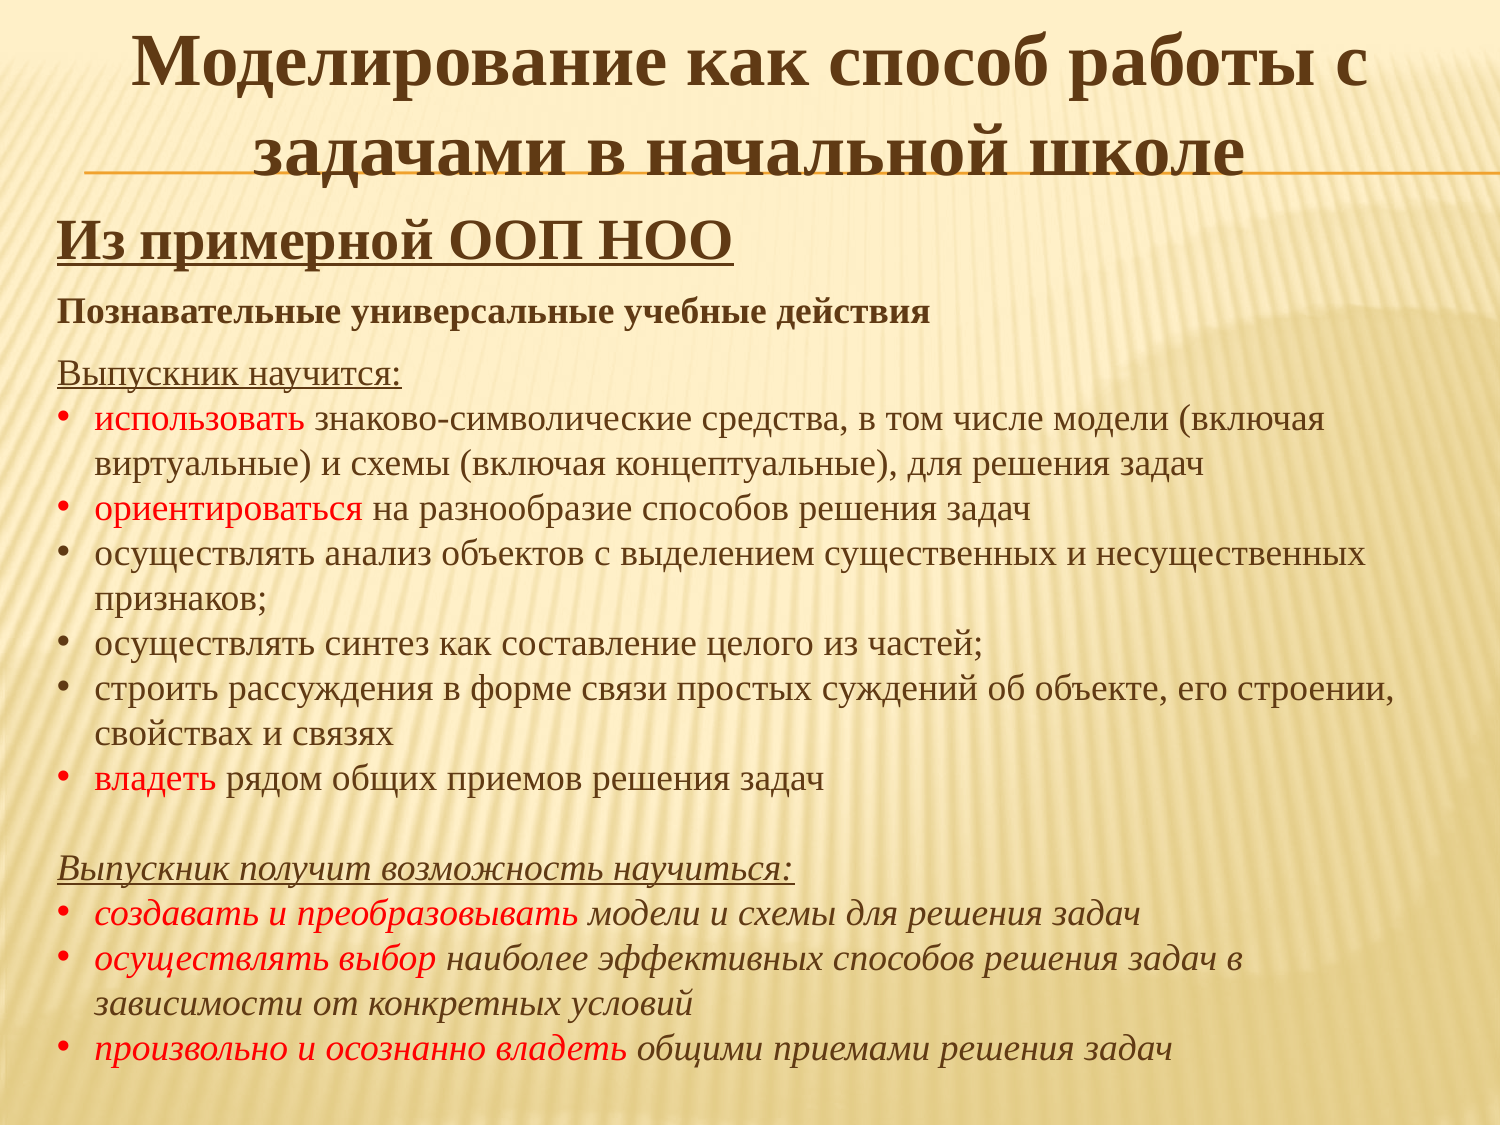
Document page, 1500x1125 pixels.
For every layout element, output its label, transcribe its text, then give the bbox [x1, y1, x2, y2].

text_box Моделирование как способ работы с задачами в начальной школе [41, 2, 1459, 198]
text_box Из примерной ООП НОО Познавательные универсальные учебные действия Выпускник научится: использовать знаково-­символические средства, в том числе модели (включая виртуальные) и схемы (включая концептуальные), для решения задач ориентироваться на разнообразие способов решения задач осуществлять анализ объектов с выделением существенных и несущественных признаков; осуществлять синтез как составление целого из частей; строить рассуждения в форме связи простых суждений об объекте, его строении, свойствах и связях владеть рядом общих приемов решения задач Выпускник получит возможность научиться: создавать и преобразовывать модели и схемы для решения задач осуществлять выбор наиболее эффективных способов решения задач в зависимости от конкретных условий произвольно и осознанно владеть общими приемами решения задач [42, 193, 1460, 1076]
